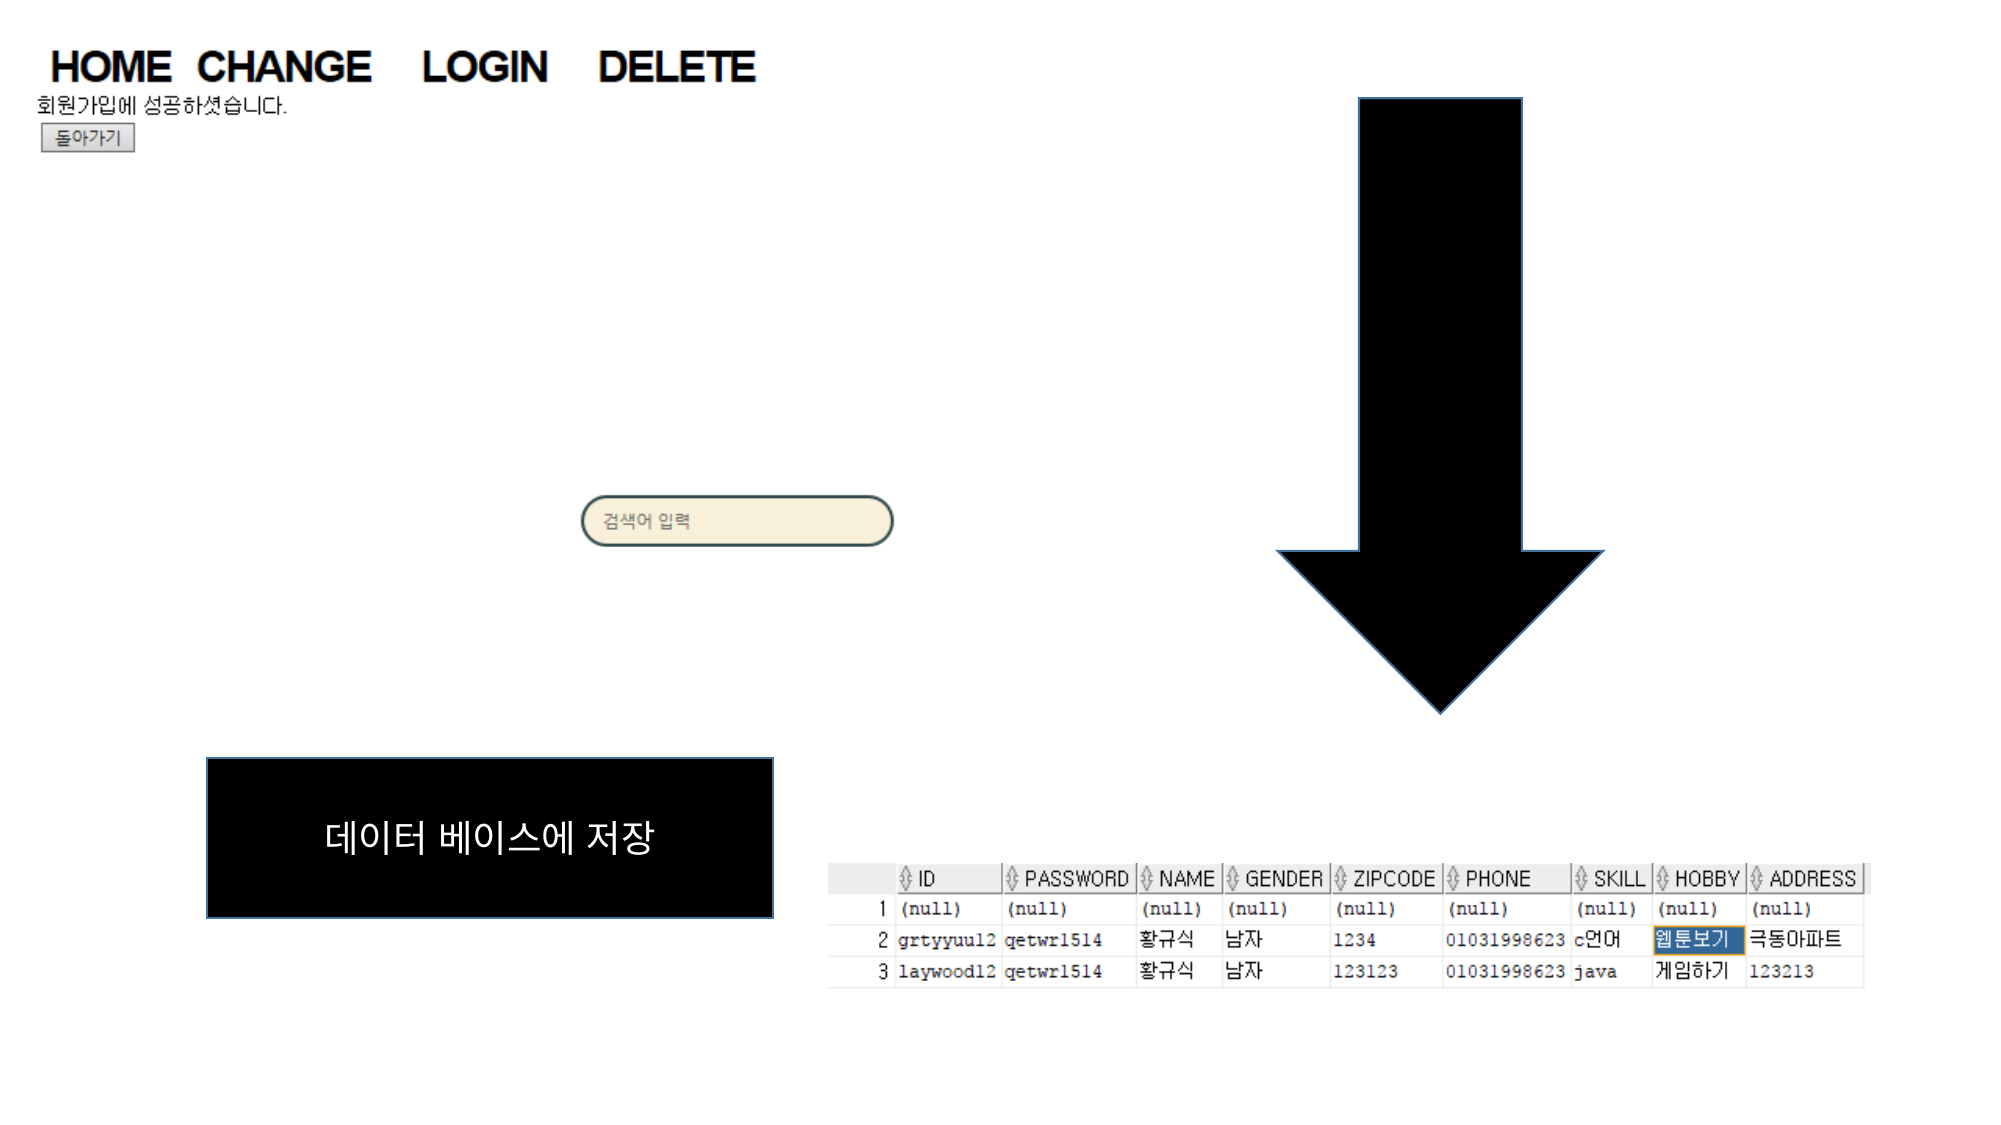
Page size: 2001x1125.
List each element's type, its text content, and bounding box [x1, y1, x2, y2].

text_box 데이터 베이스에 저장 [206, 757, 774, 919]
picture [32, 40, 913, 558]
text_box [1275, 97, 1606, 716]
picture [827, 862, 1871, 992]
